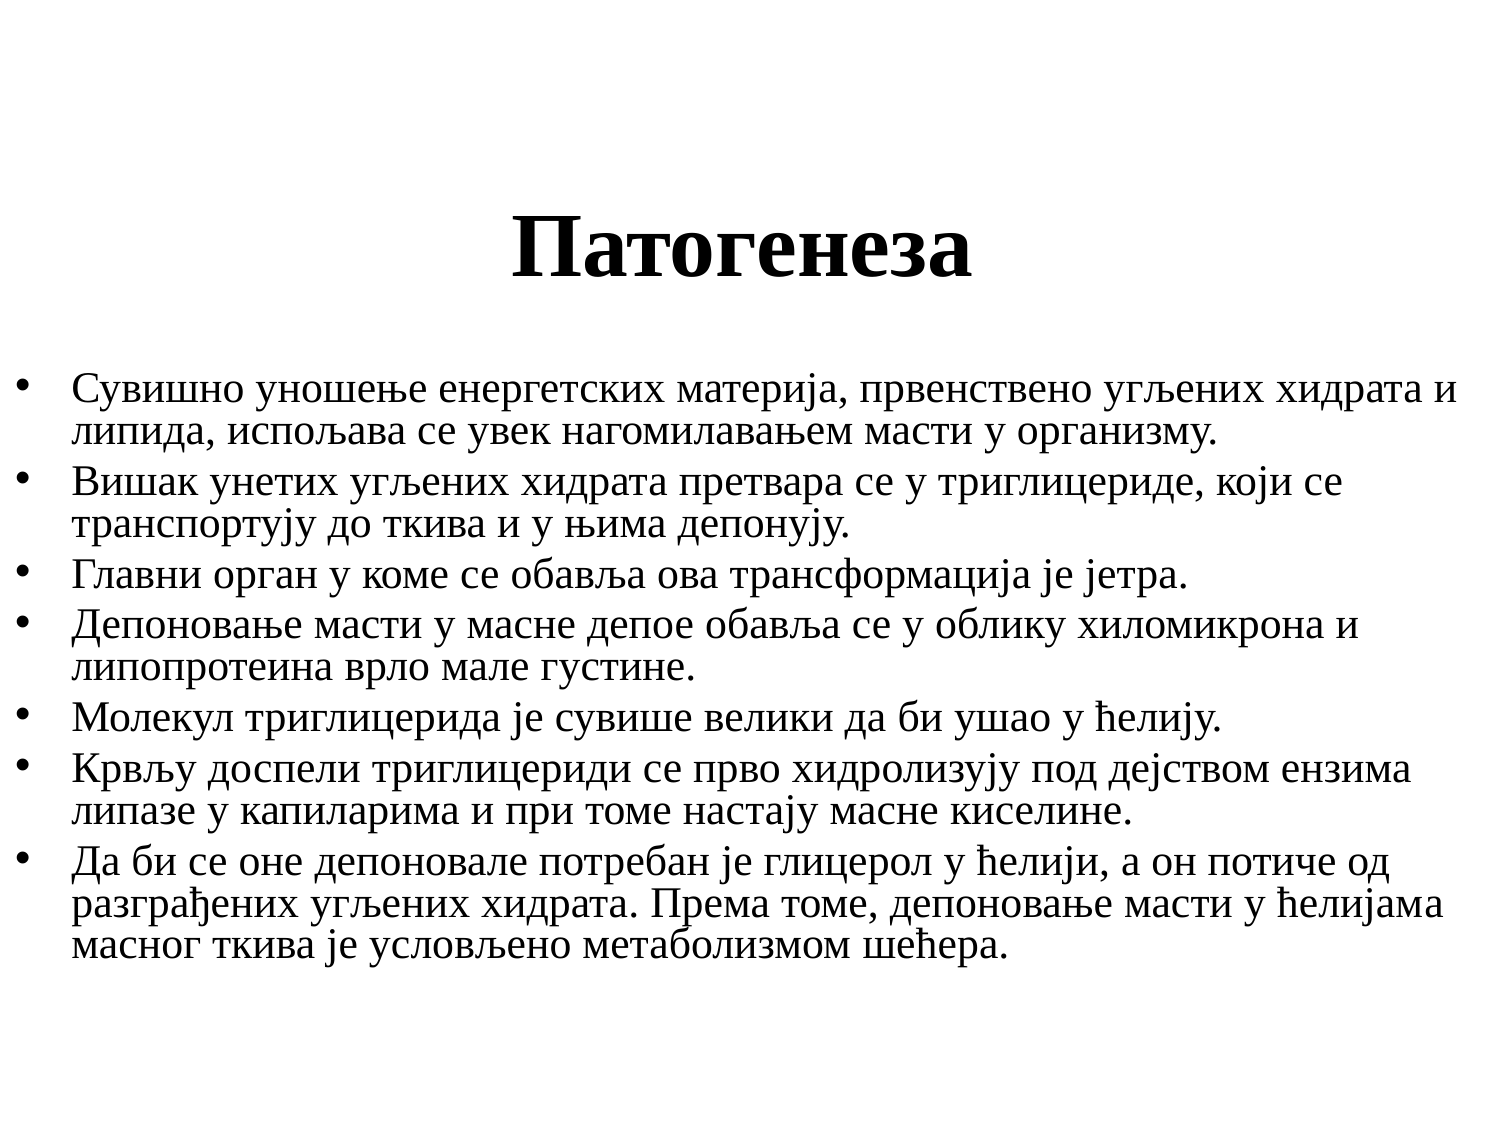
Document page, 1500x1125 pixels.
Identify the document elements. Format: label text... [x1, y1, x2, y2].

list Сувишно уношење енергетских материја, првенствено угљених хидрата и липида, испољава се увек нагомилавањем масти у организму. Вишак унетих угљених хидрата претвара се у триглицериде, који се транспортују до ткива и у њима депонују. Главни орган у коме се обавља ова трансформација је јетра. Депоновање масти у масне депое обавља се у облику хиломикрона и липопротеина врло мале густине. Молекул триглицерида је сувише велики да би ушао у ћелију. Крвљу доспели триглицериди се прво хидролизују под дејством ензима липазе у капиларима и при томе настају масне киселине. Да би се оне депоновале потребан је глицерол у ћелији, а он потиче од разграђених угљених хидрата. Према томе, депоновање масти у ћелијама масног ткива је условљено метаболизмом шећера. [0, 361, 1475, 1125]
title Патогенеза [75, 174, 1425, 305]
